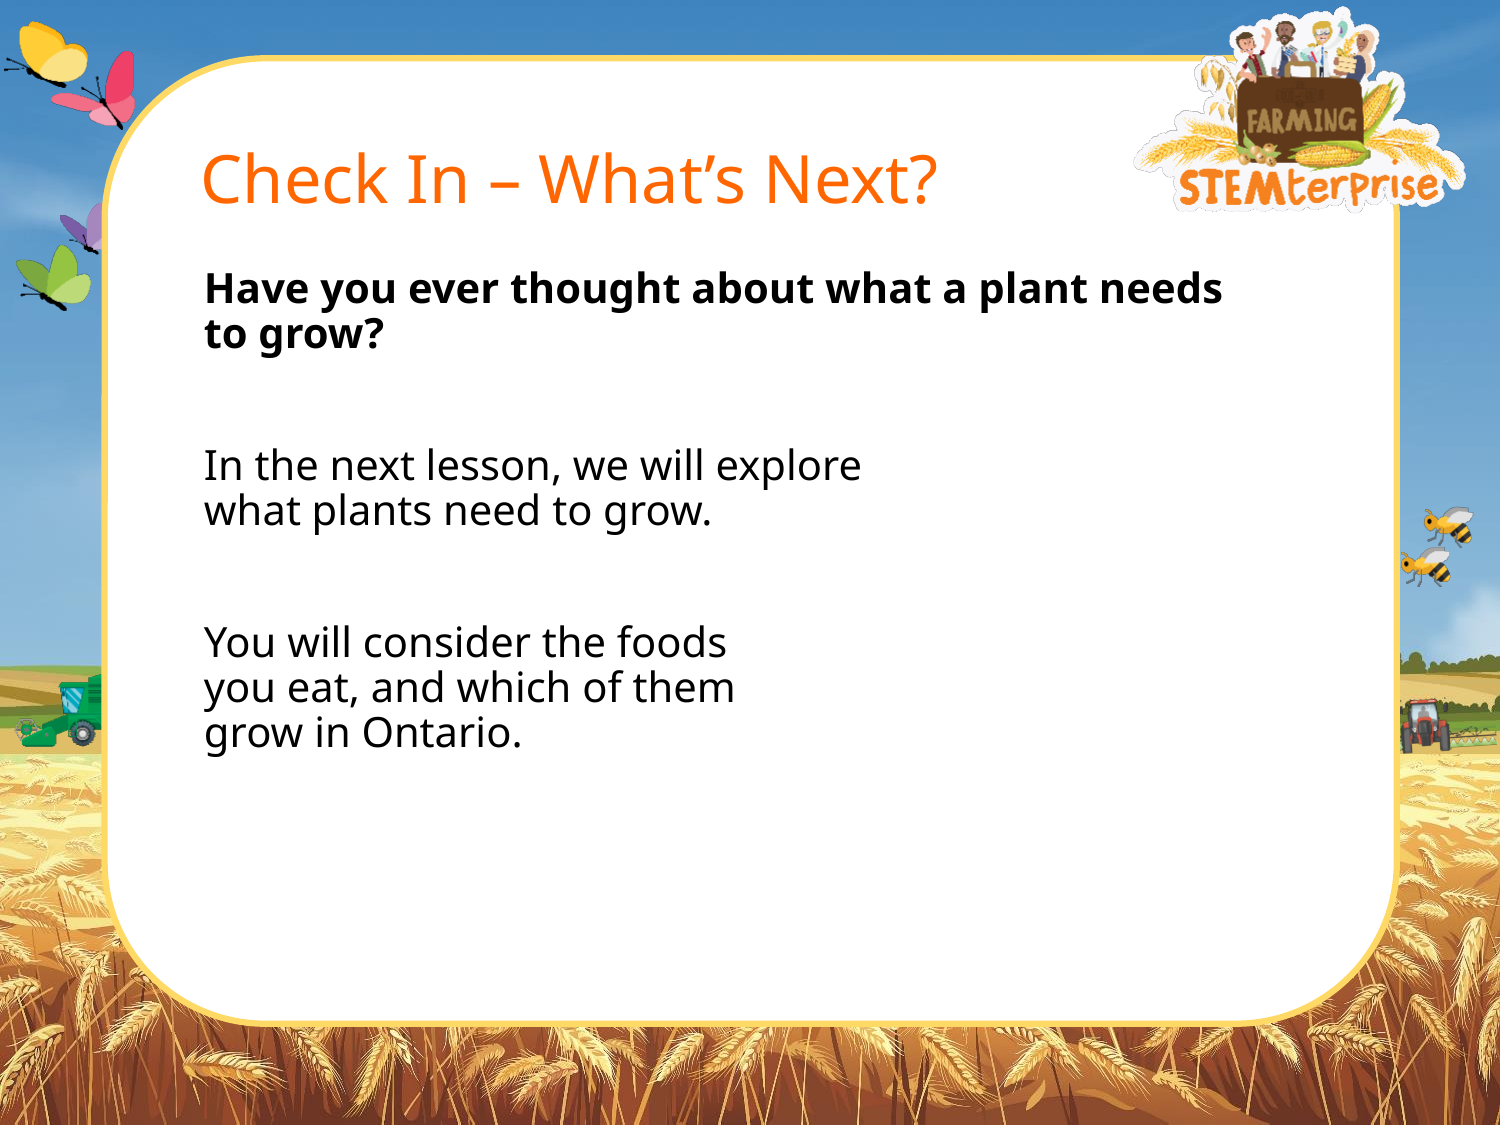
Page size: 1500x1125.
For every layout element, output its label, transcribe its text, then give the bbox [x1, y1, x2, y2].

list Have you ever thought about what a plant needs to grow? In the next lesson, we will explore what plants need to grow. You will consider the foods you eat, and which of them grow in Ontario. [188, 259, 1292, 1040]
title Check In – What’s Next? [185, 117, 1161, 246]
picture [0, 0, 1500, 1125]
